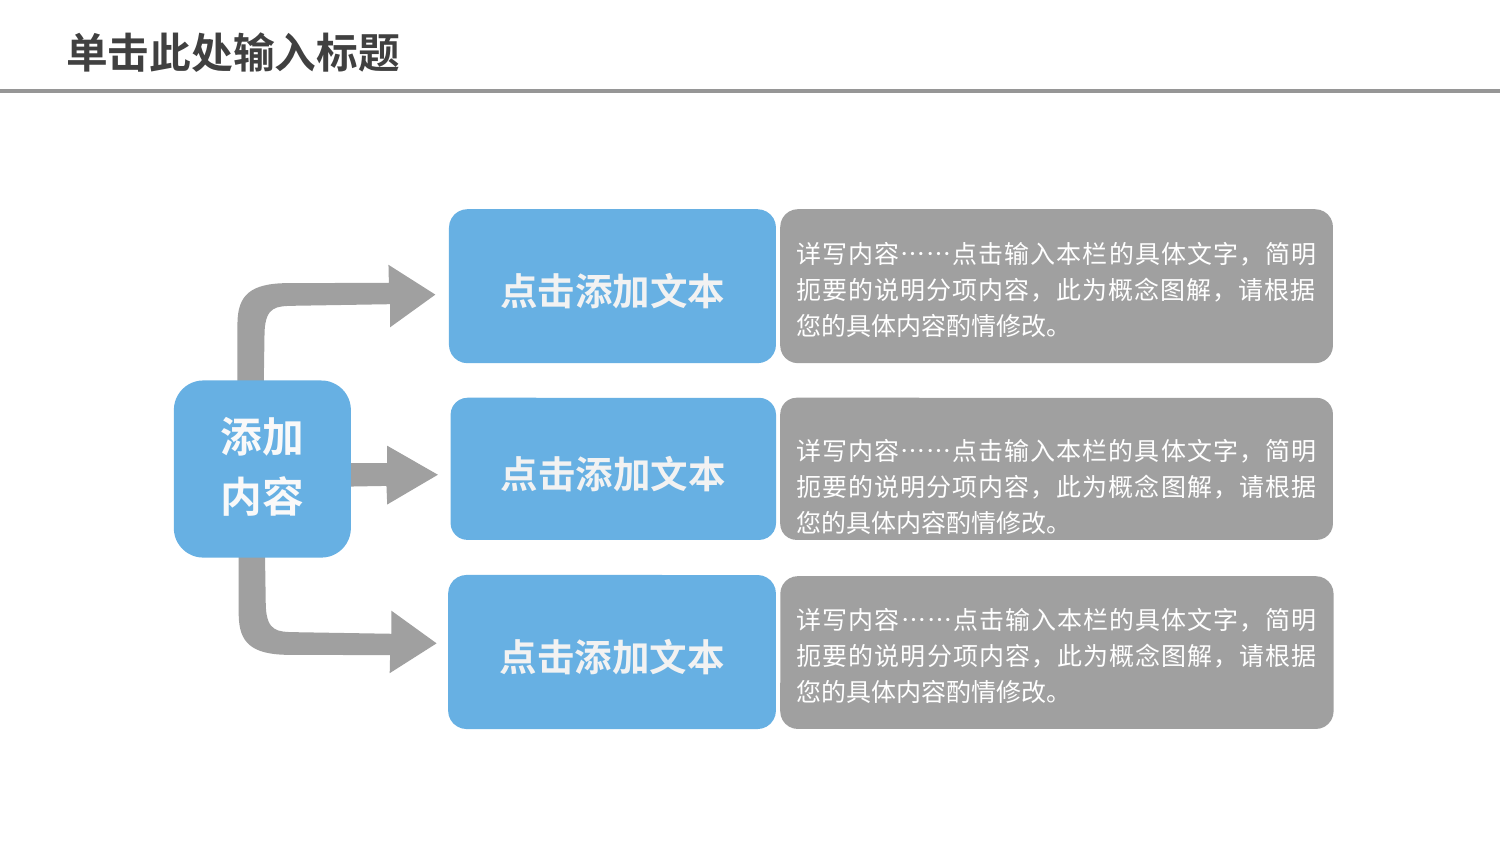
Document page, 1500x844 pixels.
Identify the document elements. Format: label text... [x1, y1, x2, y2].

text_box 详写内容……点击输入本栏的具体文字，简明扼要的说明分项内容，此为概念图解，请根据您的具体内容酌情修改。 [780, 397, 1333, 540]
text_box 点击添加文本 [450, 397, 777, 540]
text_box 点击添加文本 [448, 574, 776, 730]
text_box 点击添加文本 [448, 209, 776, 364]
text_box 详写内容……点击输入本栏的具体文字，简明扼要的说明分项内容，此为概念图解，请根据您的具体内容酌情修改。 [780, 209, 1333, 364]
text_box 详写内容……点击输入本栏的具体文字，简明扼要的说明分项内容，此为概念图解，请根据您的具体内容酌情修改。 [780, 576, 1334, 729]
text_box [237, 264, 436, 380]
text_box [351, 445, 438, 505]
text_box [238, 558, 437, 674]
text_box 添加 内容 [173, 380, 351, 558]
text_box 单击此处输入标题 [51, 9, 443, 85]
